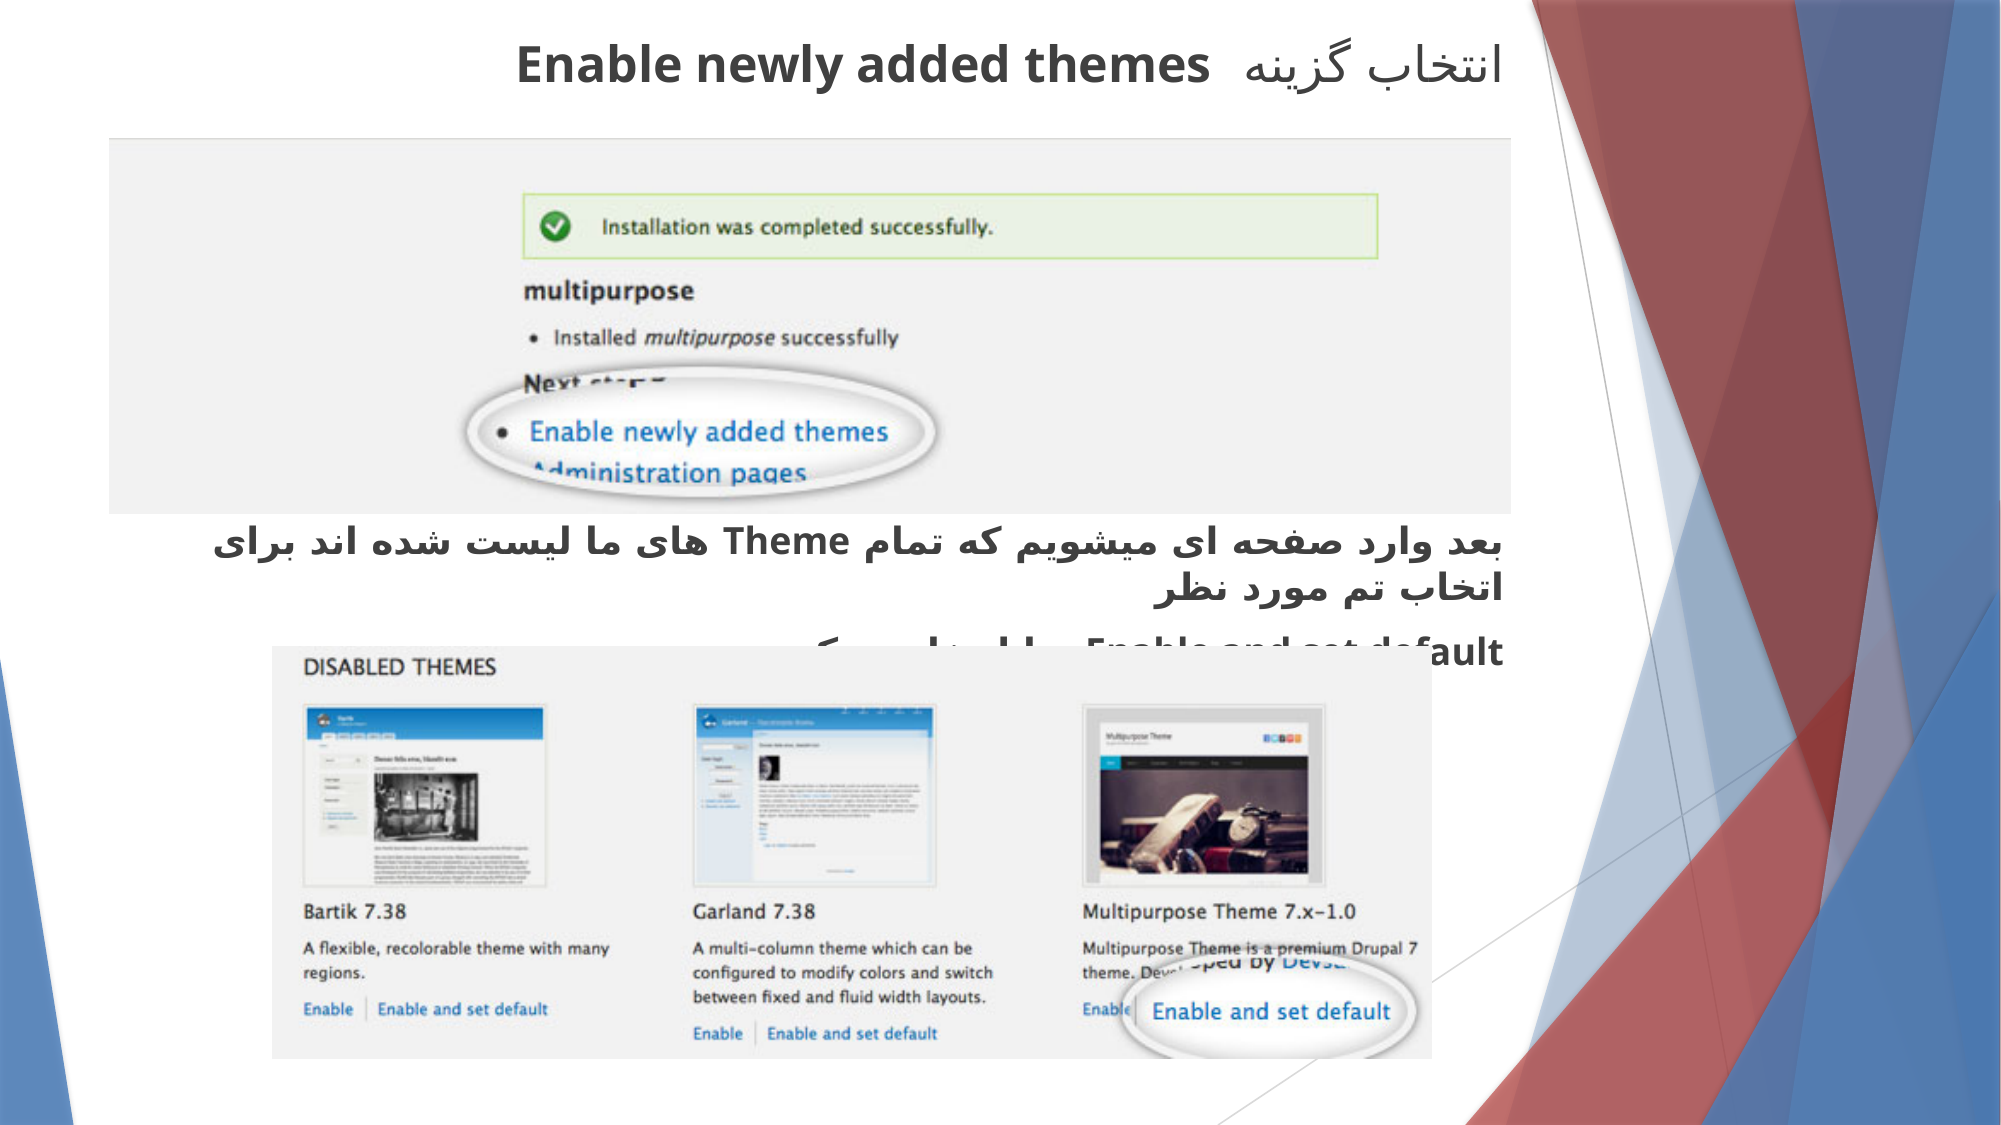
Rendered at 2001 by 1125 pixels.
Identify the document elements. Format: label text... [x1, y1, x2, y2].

picture [108, 138, 1512, 515]
picture [272, 645, 1432, 1059]
list انتخاب گزینه Enable newly added themes بعد وارد صفحه ای میشویم که تمام Theme های ما لیست شده اند برای اتخاب تم مورد نظر Enable and set default. را انتخاب میکنیم [109, 24, 1520, 1075]
